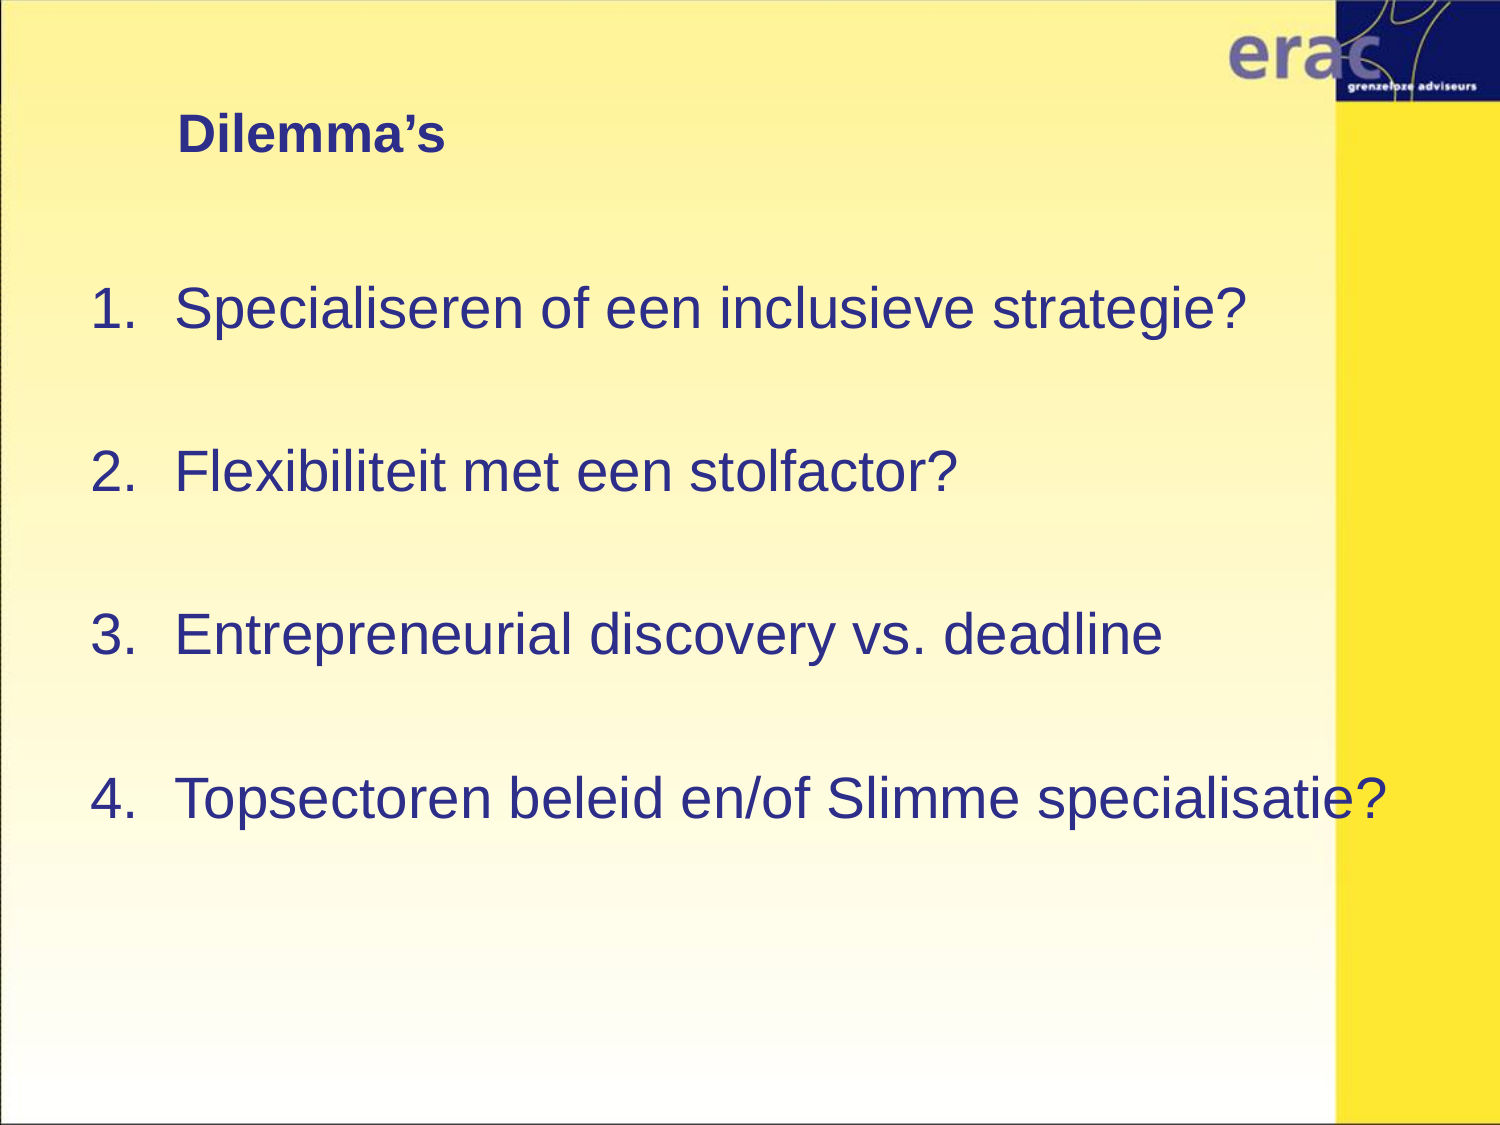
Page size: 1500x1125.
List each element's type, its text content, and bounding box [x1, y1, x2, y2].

picture [0, 0, 1500, 1125]
title Dilemma’s [162, 37, 1344, 225]
list Specialiseren of een inclusieve strategie? Flexibiliteit met een stolfactor? Entrepreneurial discovery vs. deadline Topsectoren beleid en/of Slimme specialisatie? [75, 262, 1425, 1005]
